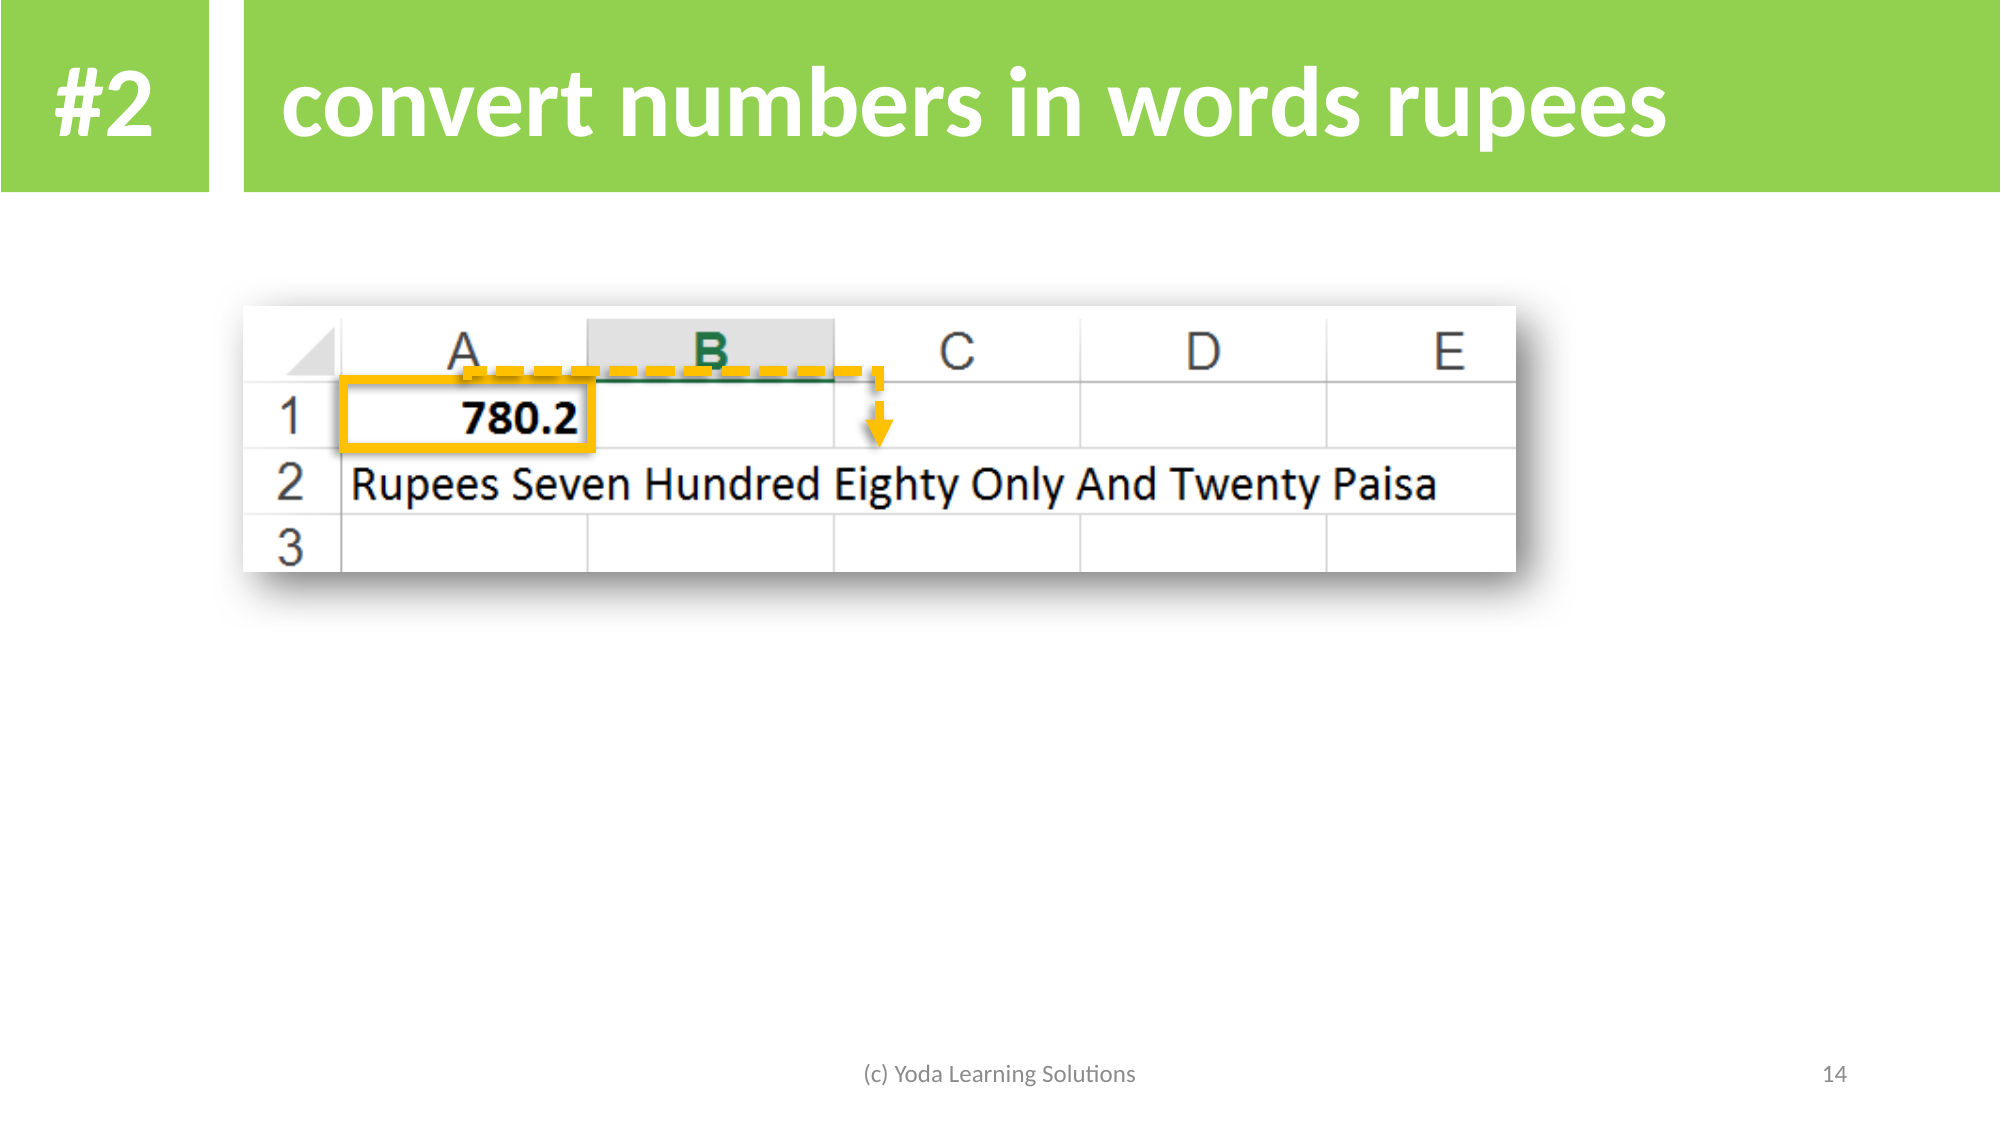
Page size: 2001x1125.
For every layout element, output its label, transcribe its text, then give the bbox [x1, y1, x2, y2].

footer (c) Yoda Learning Solutions [662, 1042, 1338, 1103]
picture [708, 306, 1516, 572]
text_box #2 [0, 0, 210, 193]
slide_number 14 [1412, 1042, 1863, 1103]
picture [243, 306, 639, 572]
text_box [639, 207, 708, 620]
text_box convert numbers in words rupees [243, 0, 2000, 193]
